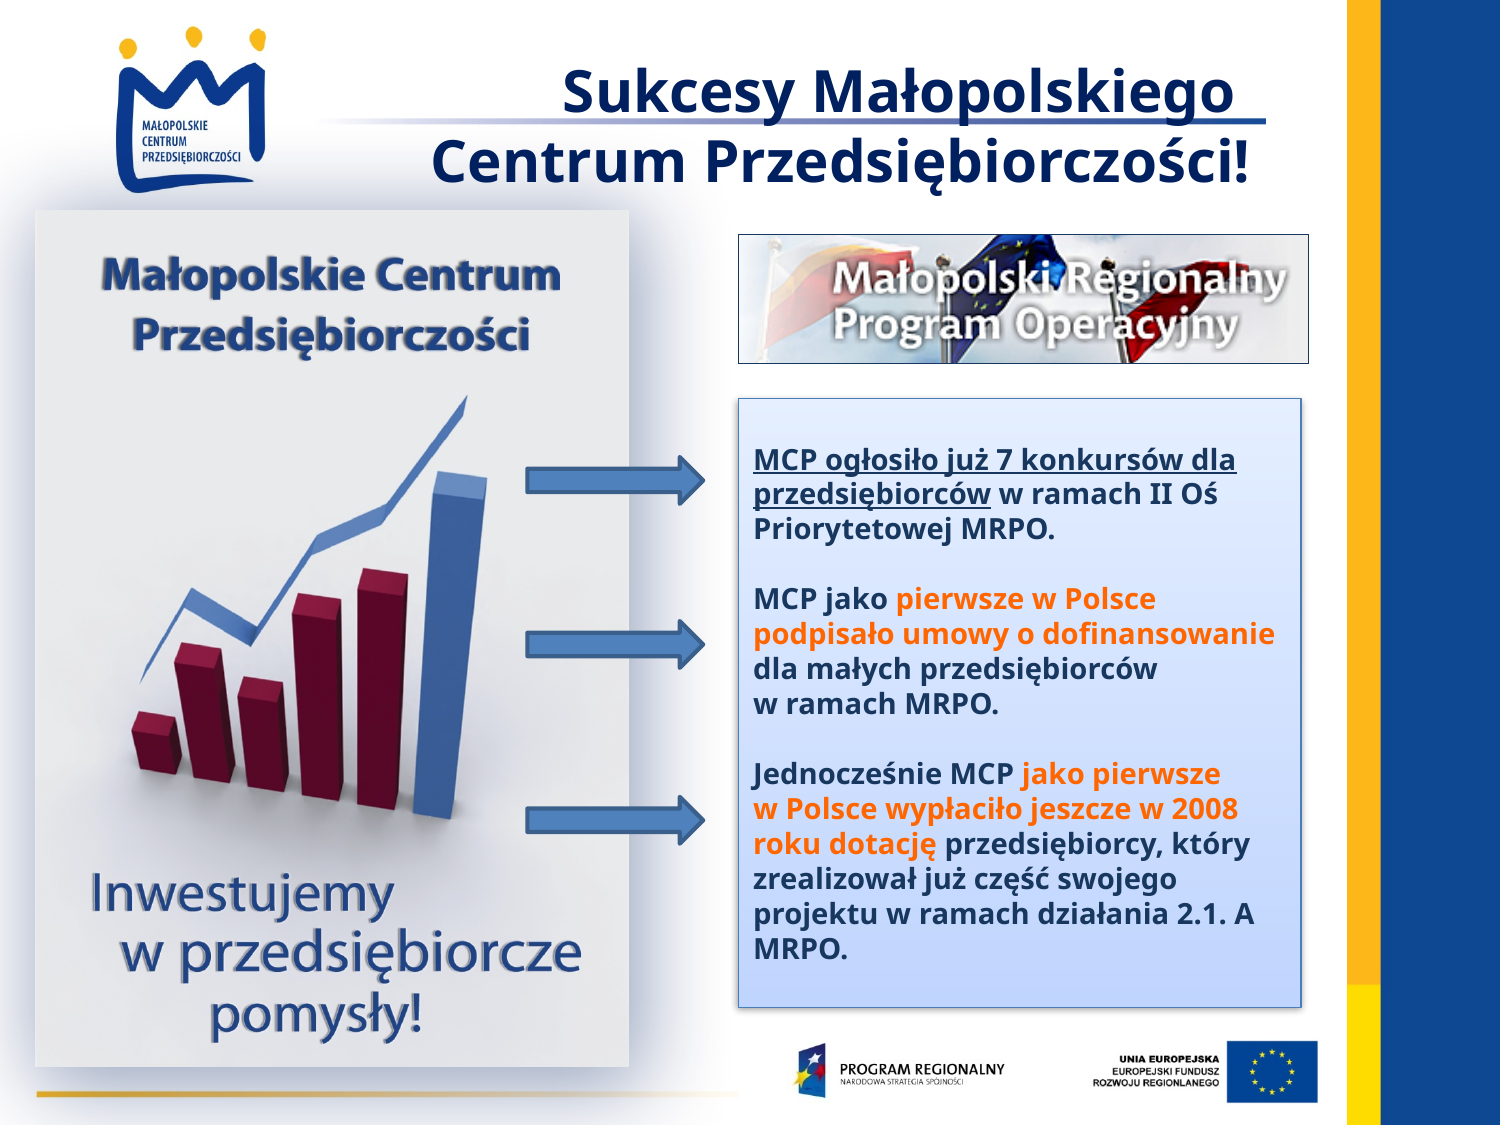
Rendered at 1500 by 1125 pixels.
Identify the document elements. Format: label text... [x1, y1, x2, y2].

text_box Sukcesy Małopolskiego Centrum Przedsiębiorczości! [304, 134, 1266, 202]
picture [738, 234, 1309, 364]
text_box [633, 455, 706, 506]
text_box [633, 619, 706, 670]
picture [763, 1015, 1032, 1125]
picture [105, 23, 1266, 197]
picture [34, 1089, 739, 1099]
text_box [633, 794, 706, 846]
picture [1347, 0, 1500, 1125]
text_box Sukcesy Małopolskiego Centrum Przedsiębiorczości! [304, 46, 1266, 105]
picture [1077, 1034, 1325, 1108]
text_box MCP ogłosiło już 7 konkursów dla przedsiębiorców w ramach II Oś Priorytetowej MRPO. MCP jako pierwsze w Polsce podpisało umowy o dofinansowanie dla małych przedsiębiorców w ramach MRPO. Jednocześnie MCP jako pierwsze w Polsce wypłaciło jeszcze w 2008 roku dotację przedsiębiorcy, który zrealizował już część swojego projektu w ramach działania 2.1. A MRPO. [738, 398, 1302, 1008]
picture [34, 210, 629, 1067]
